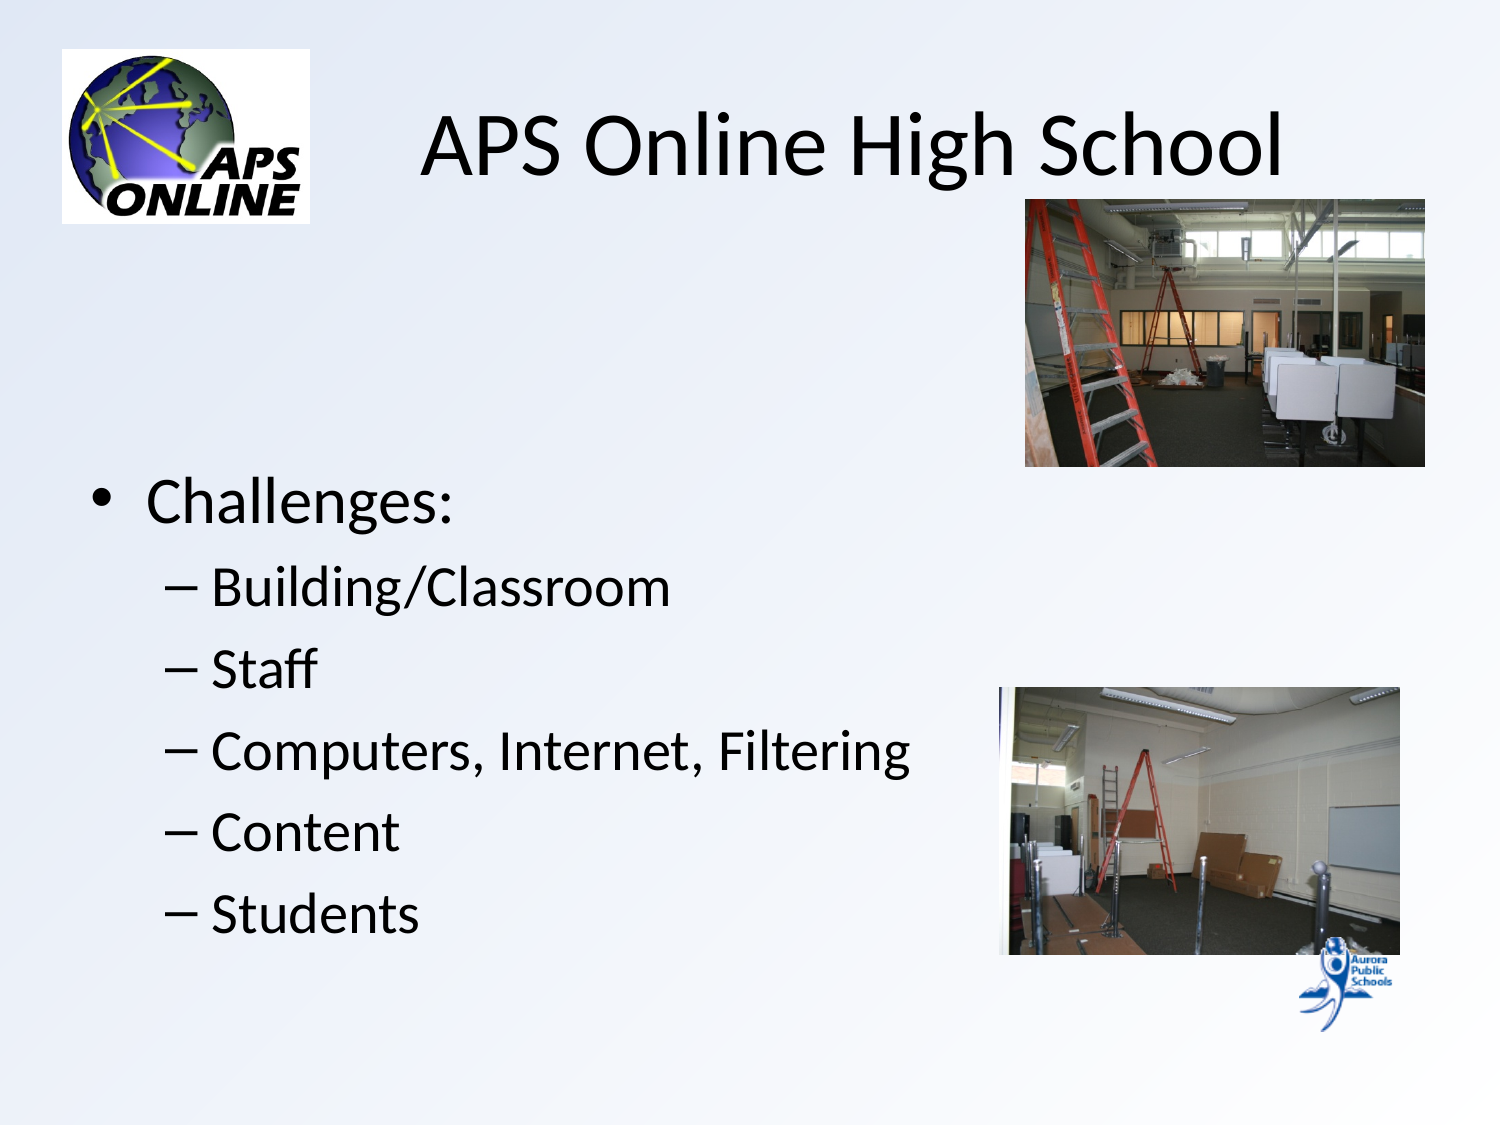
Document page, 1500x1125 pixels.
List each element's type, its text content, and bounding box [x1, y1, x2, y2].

title APS Online High School [75, 45, 1425, 233]
picture [62, 49, 310, 225]
picture [1024, 199, 1426, 467]
list Challenges: Building/Classroom Staff Computers, Internet, Filtering Content Students [75, 262, 1425, 1005]
picture [999, 687, 1401, 1032]
